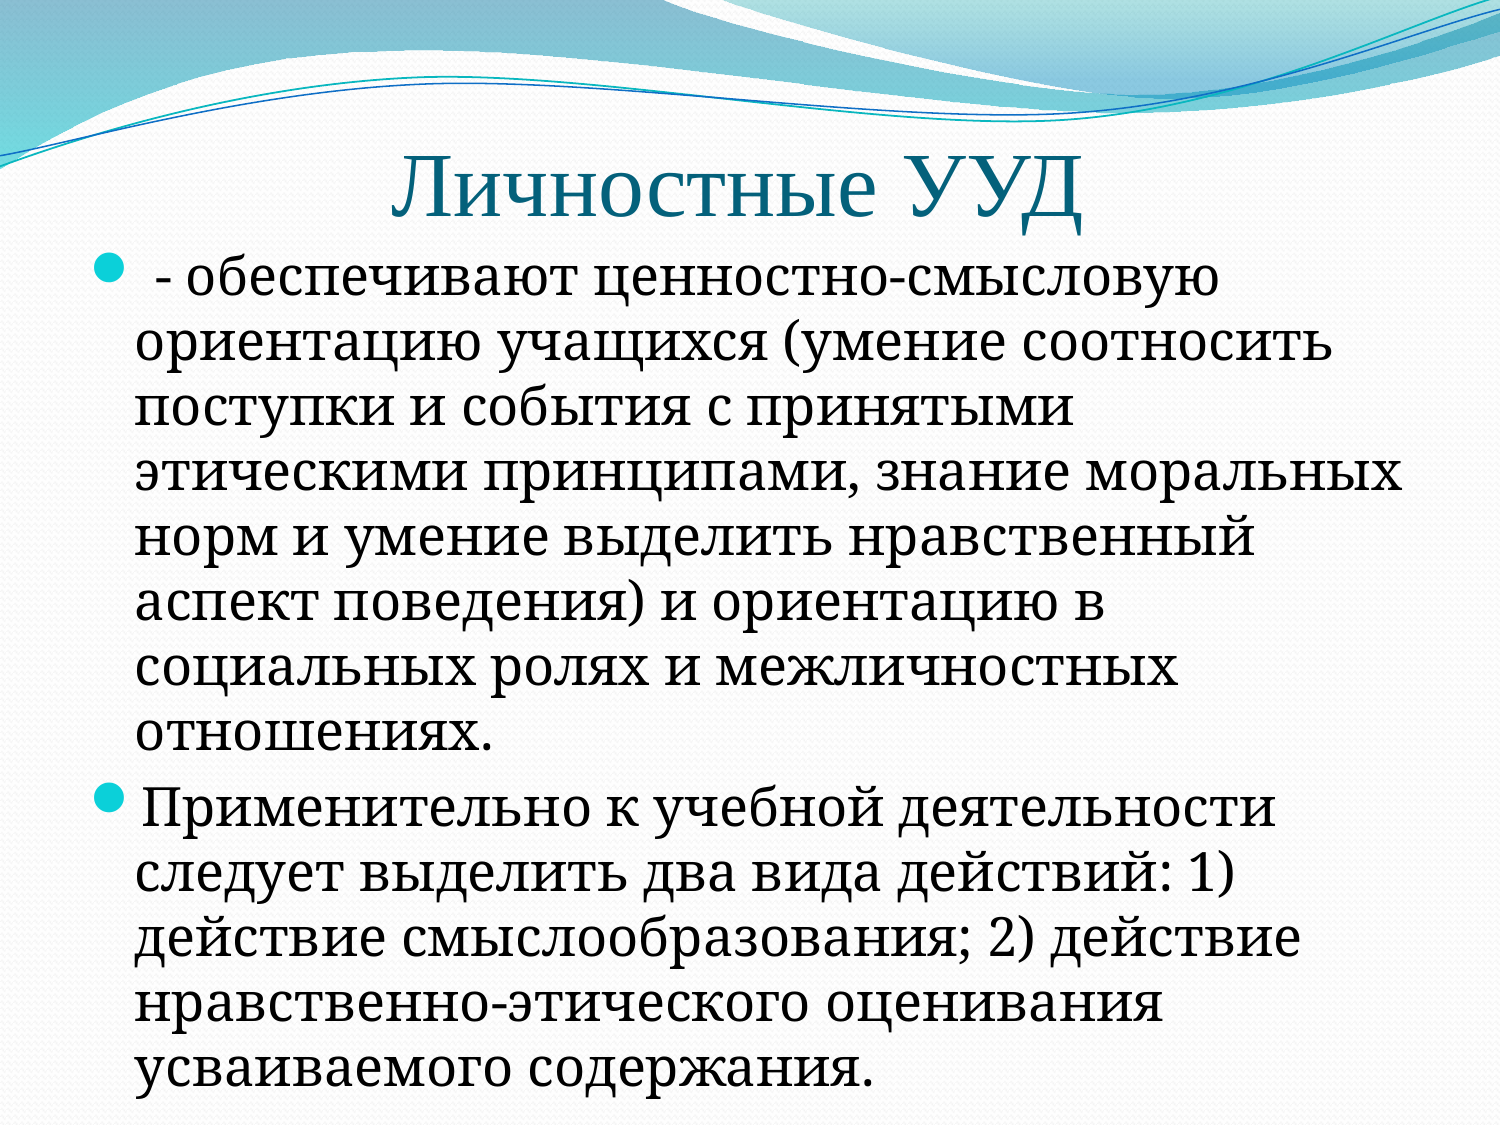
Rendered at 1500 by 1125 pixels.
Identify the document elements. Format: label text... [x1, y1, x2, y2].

list - обеспечивают ценностно-смысловую ориентацию учащихся (умение соотносить поступки и события с принятыми этическими принципами, знание моральных норм и умение выделить нравственный аспект поведения) и ориентацию в социальных ролях и межличностных отношениях. Применительно к учебной деятельности следует выделить два вида действий: 1) действие смыслообразования; 2) действие нравственно-этического оценивания усваиваемого содержания. [75, 234, 1425, 1067]
title Личностные УУД [75, 115, 1425, 234]
